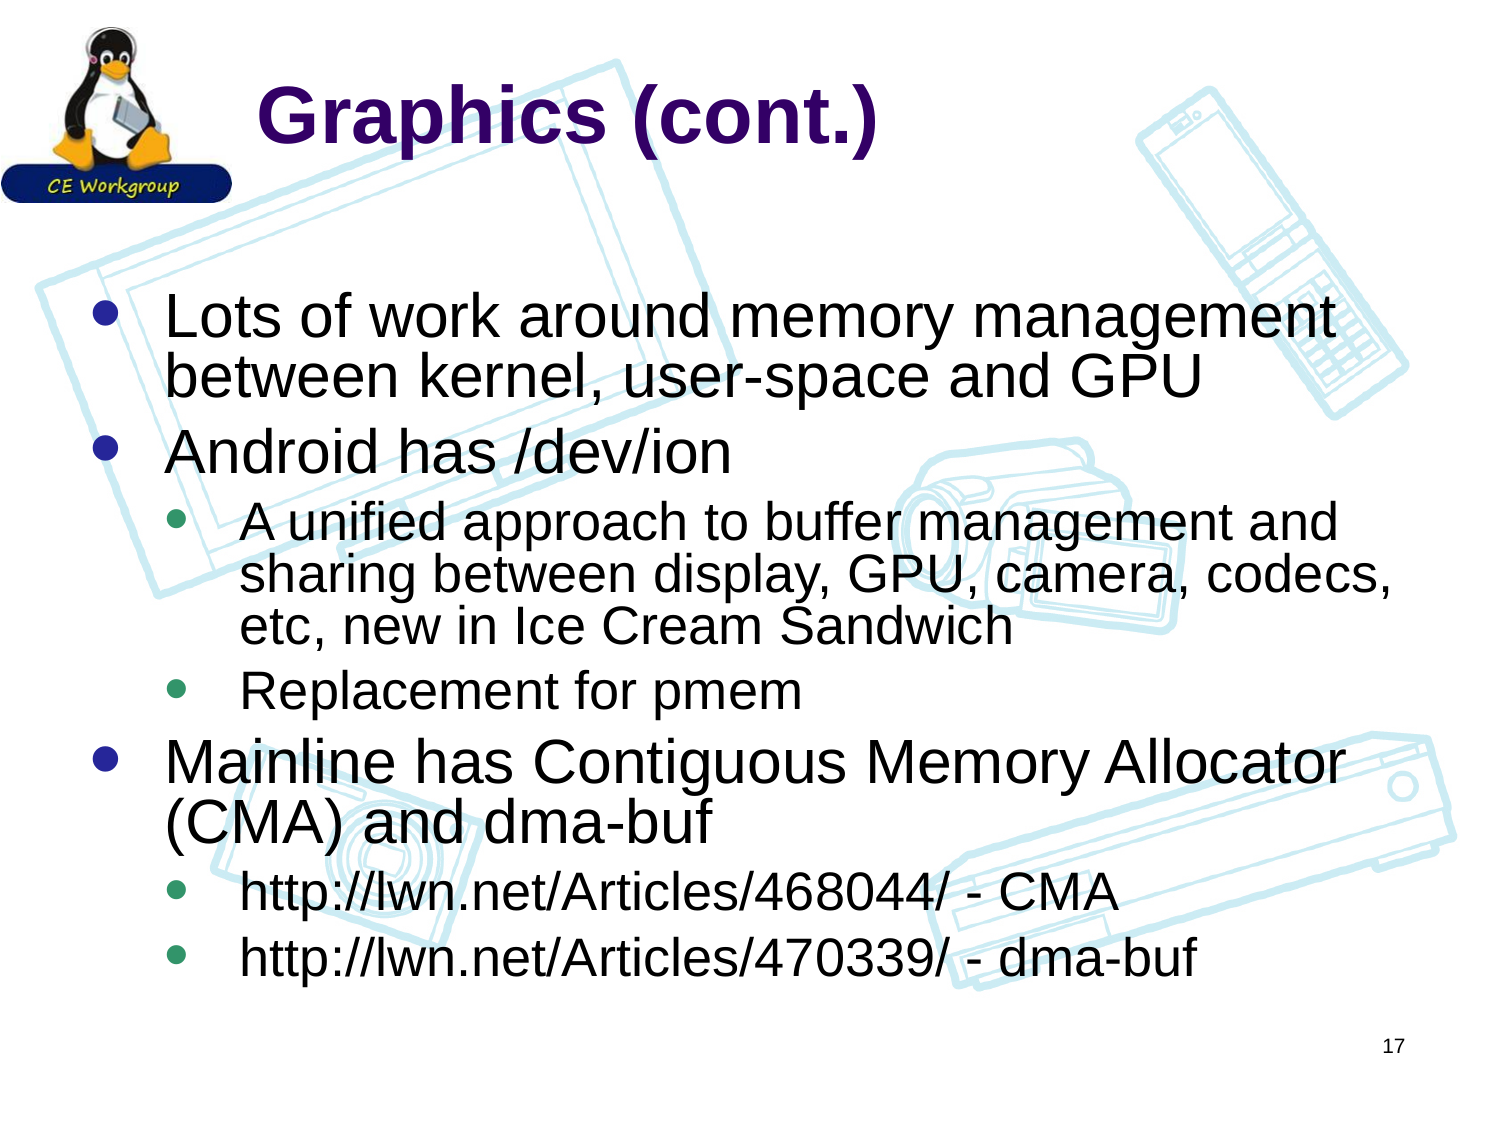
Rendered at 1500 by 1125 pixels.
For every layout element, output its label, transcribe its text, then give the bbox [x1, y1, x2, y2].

list Lots of work around memory management between kernel, user-space and GPU Android has /dev/ion A unified approach to buffer management and sharing between display, GPU, camera, codecs, etc, new in Ice Cream Sandwich Replacement for pmem Mainline has Contiguous Memory Allocator (CMA) and dma-buf http://lwn.net/Articles/468044/ - CMA http://lwn.net/Articles/470339/ - dma-buf [75, 282, 1420, 1001]
slide_number 17 [1074, 1025, 1420, 1096]
title Graphics (cont.) [242, 19, 1475, 227]
picture [0, 0, 1500, 1063]
